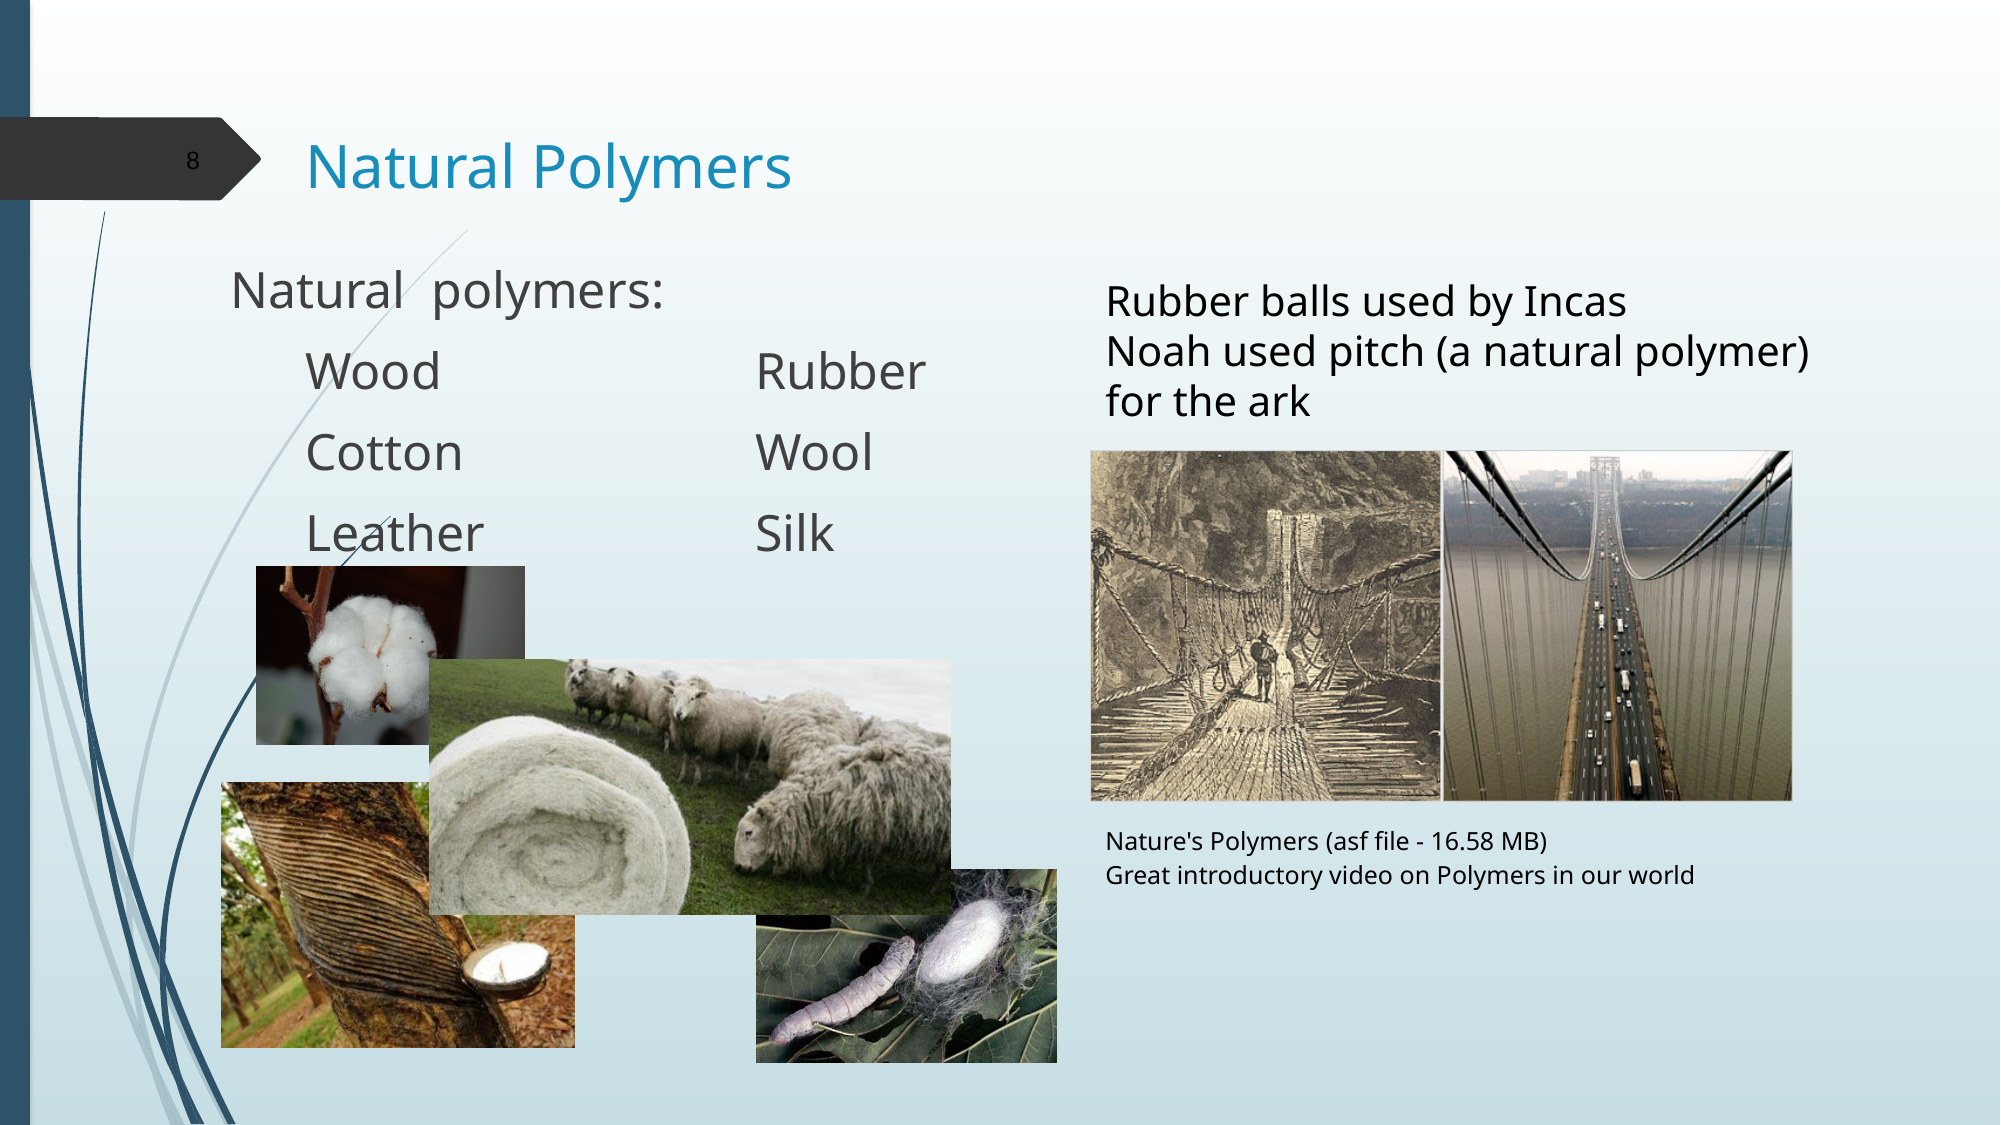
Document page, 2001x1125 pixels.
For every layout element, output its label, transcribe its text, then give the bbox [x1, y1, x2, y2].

picture [221, 566, 1057, 1063]
text_box Nature's Polymers (asf file - 16.58 MB) Great introductory video on Polymers in our world [1090, 817, 2000, 897]
picture [1090, 450, 1793, 802]
title Natural Polymers [290, 120, 1566, 209]
slide_number 8 [87, 129, 216, 190]
list Natural polymers: Wood Rubber Cotton Wool Leather Silk [215, 251, 1124, 823]
text_box Rubber balls used by Incas Noah used pitch (a natural polymer) for the ark [1090, 267, 2000, 433]
